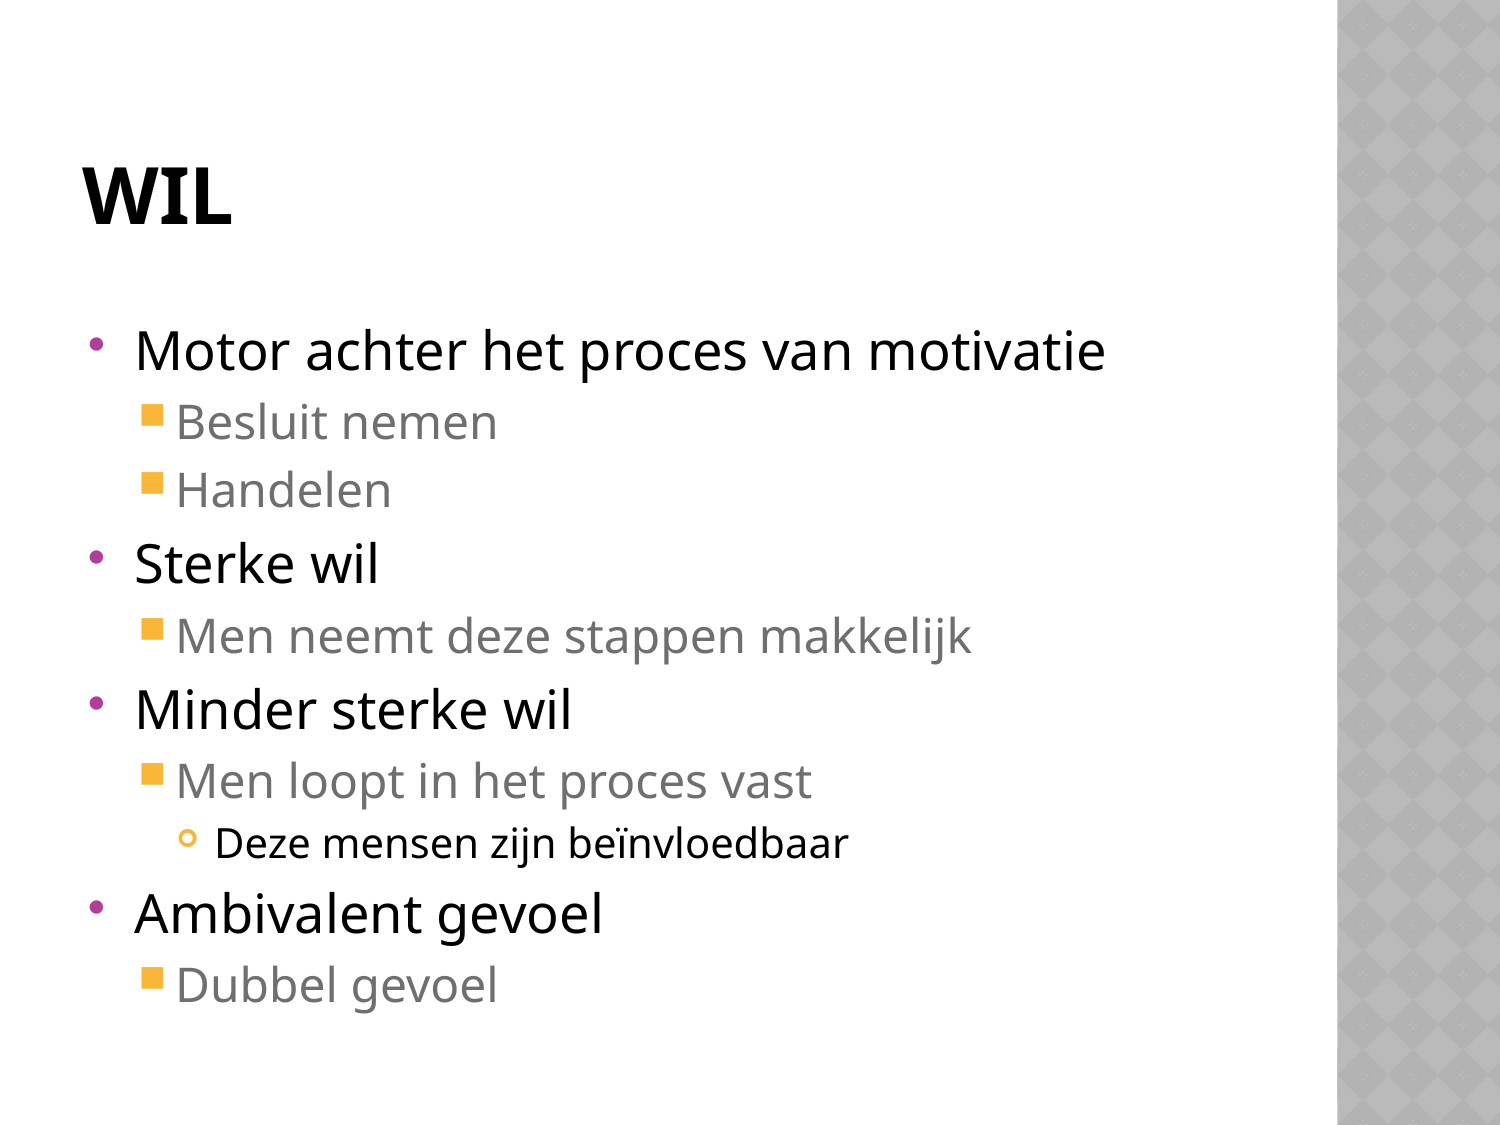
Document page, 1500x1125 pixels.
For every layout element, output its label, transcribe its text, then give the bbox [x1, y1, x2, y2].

title Wil [75, 52, 1263, 240]
list Motor achter het proces van motivatie Besluit nemen Handelen Sterke wil Men neemt deze stappen makkelijk Minder sterke wil Men loopt in het proces vast Deze mensen zijn beïnvloedbaar Ambivalent gevoel Dubbel gevoel [75, 308, 1282, 1059]
